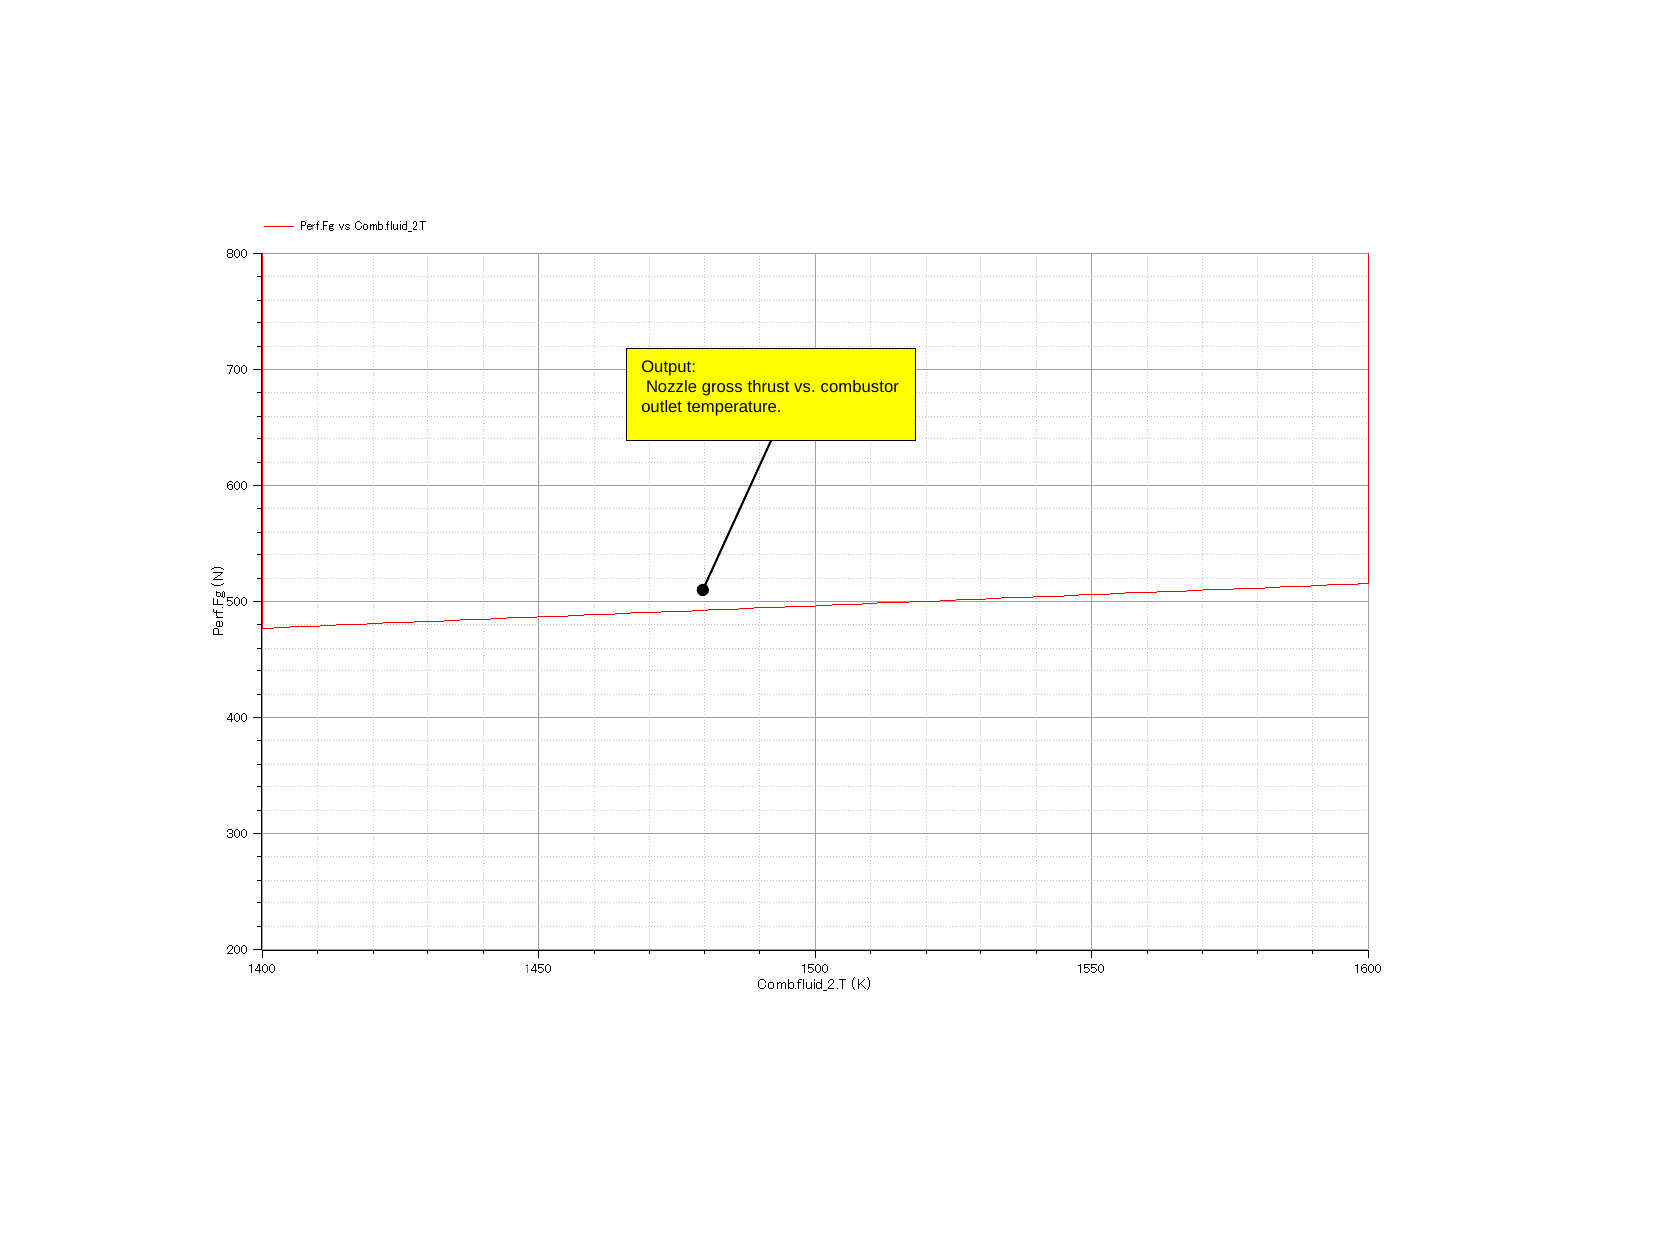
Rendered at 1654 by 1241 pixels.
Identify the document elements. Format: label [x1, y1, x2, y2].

picture [205, 205, 1387, 994]
text_box [702, 440, 772, 591]
